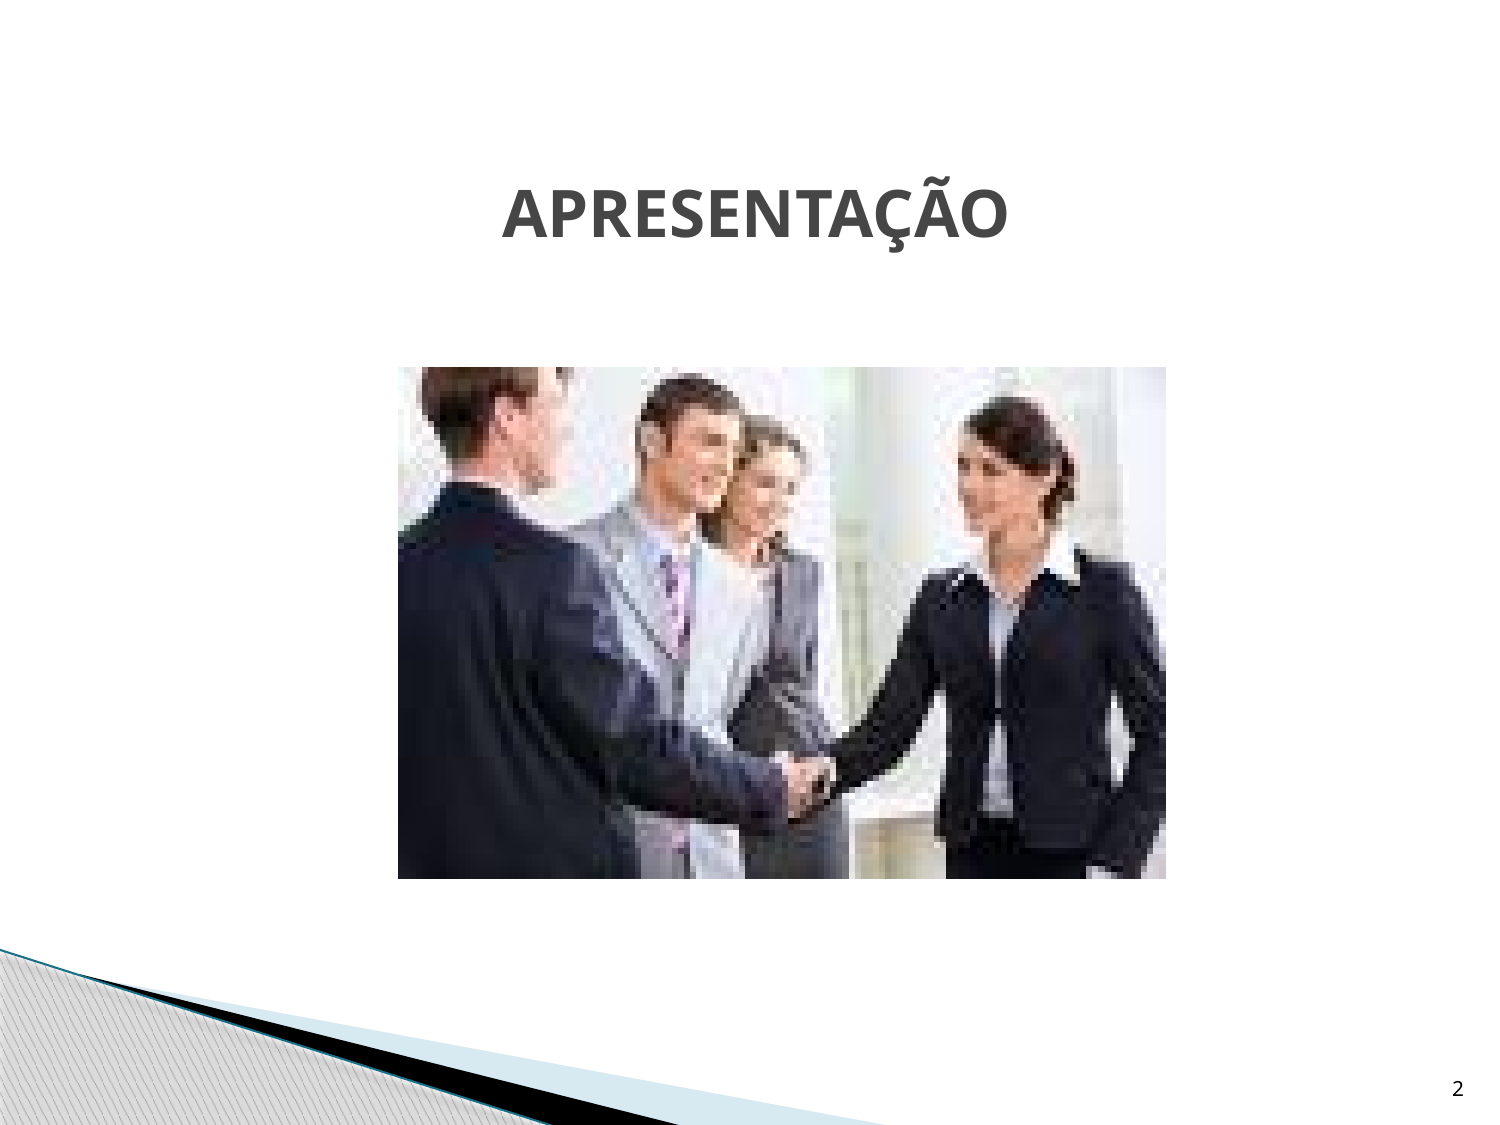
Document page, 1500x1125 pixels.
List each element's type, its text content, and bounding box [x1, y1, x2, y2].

title APRESENTAÇÃO [82, 164, 1432, 258]
slide_number 2 [1418, 1051, 1479, 1112]
picture [398, 366, 1167, 880]
